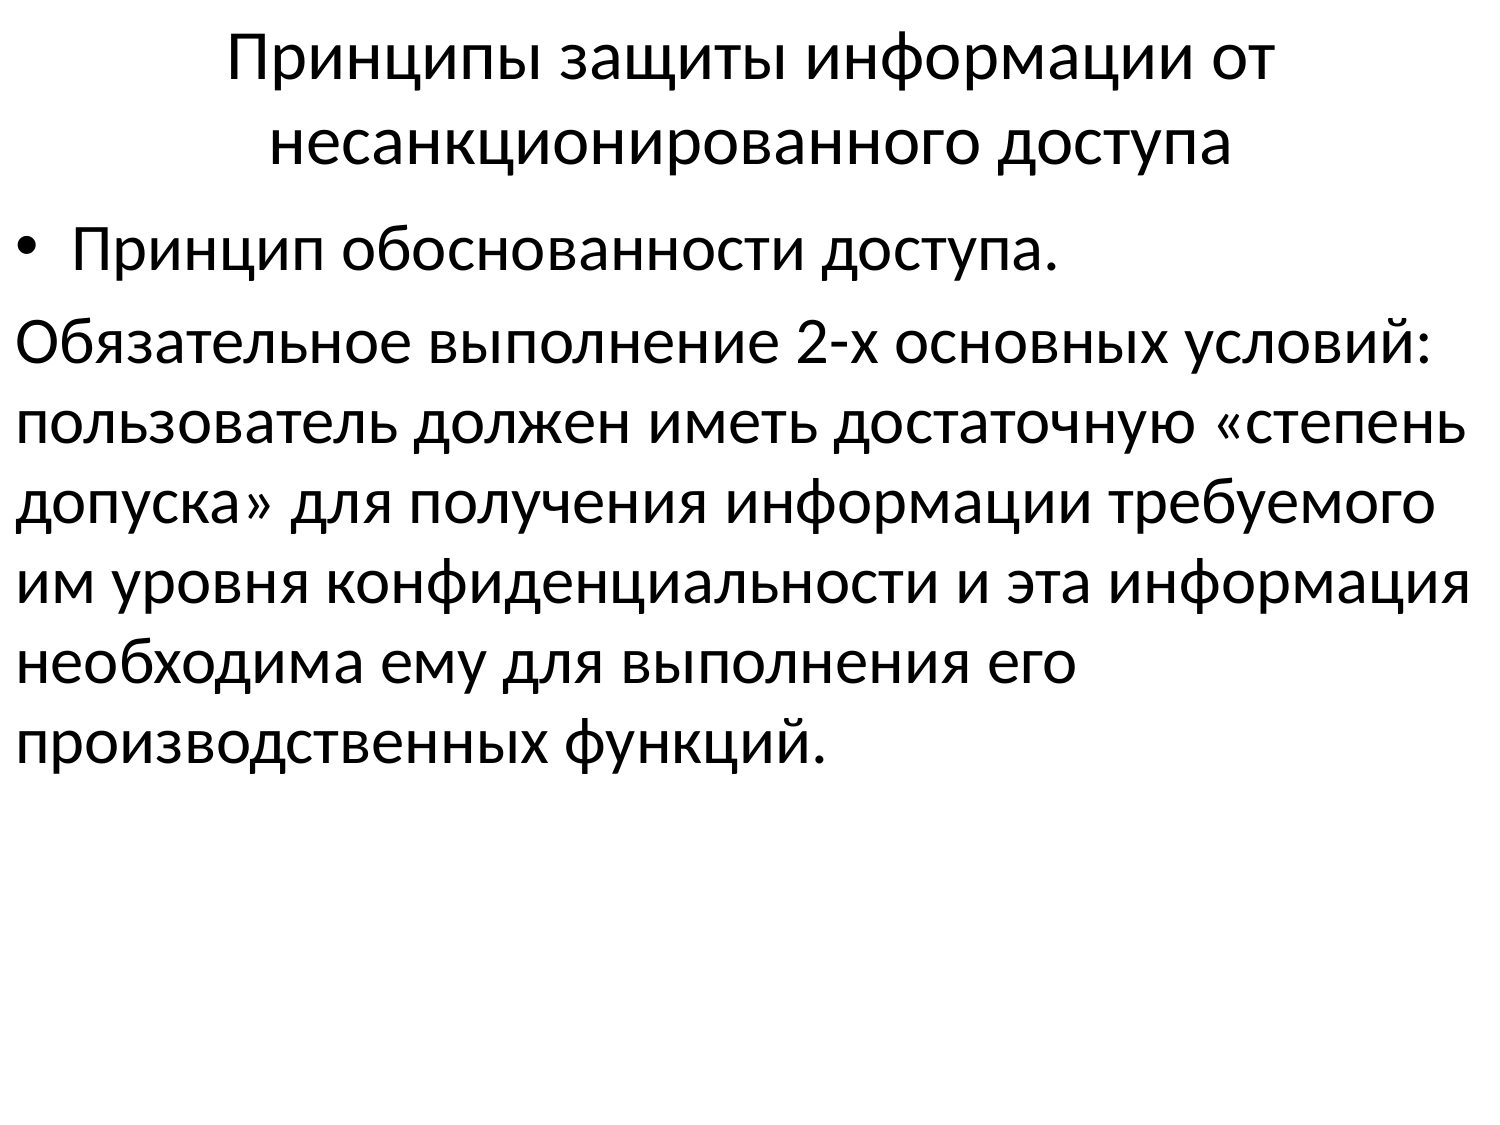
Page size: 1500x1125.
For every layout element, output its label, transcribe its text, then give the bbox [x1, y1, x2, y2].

title Принципы защиты информации от несанкционированного доступа [76, 0, 1427, 188]
list Принцип обоснованности доступа. Обязательное выполнение 2-х основных условий: пользователь должен иметь достаточную «степень допуска» для получения информации требуемого им уровня конфиденциальности и эта информация необходима ему для выполнения его производственных функций. [0, 196, 1500, 1125]
